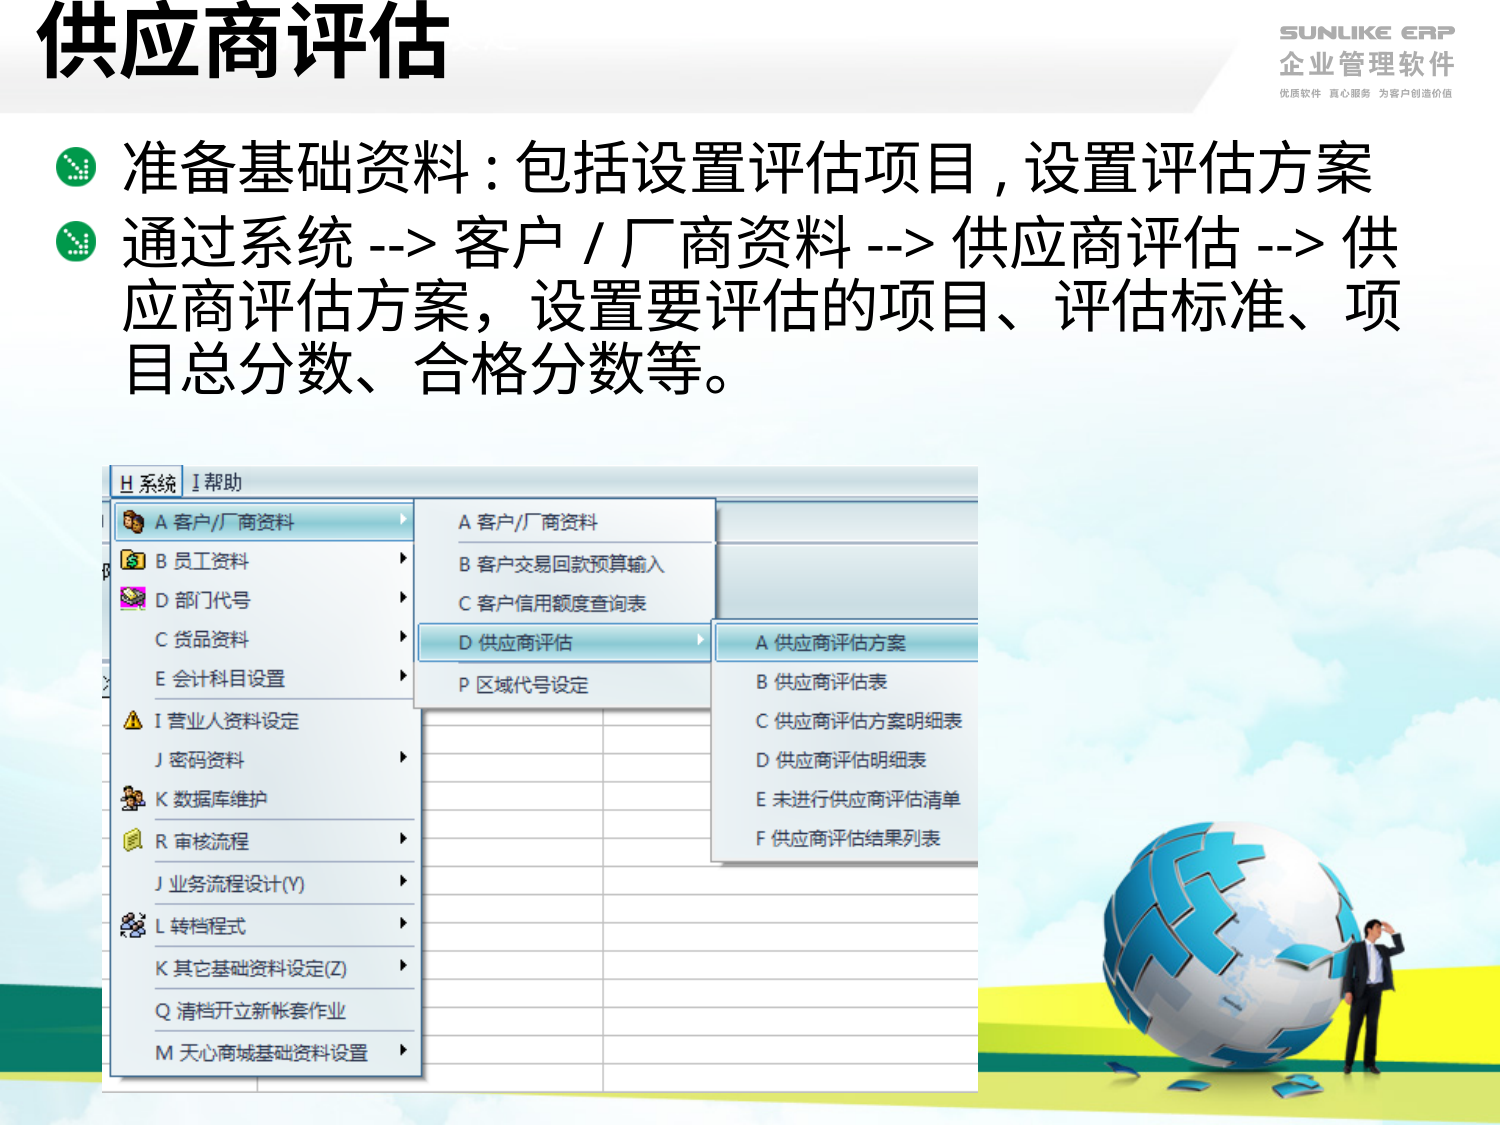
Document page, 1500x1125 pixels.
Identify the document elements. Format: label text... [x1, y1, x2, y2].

title 供应商评估 [35, 0, 1411, 91]
picture [0, 0, 1500, 1125]
list 准备基础资料:包括设置评估项目,设置评估方案 通过系统-->客户/厂商资料-->供应商评估-->供应商评估方案，设置要评估的项目、评估标准、项目总分数、合格分数等。 [56, 139, 1438, 934]
